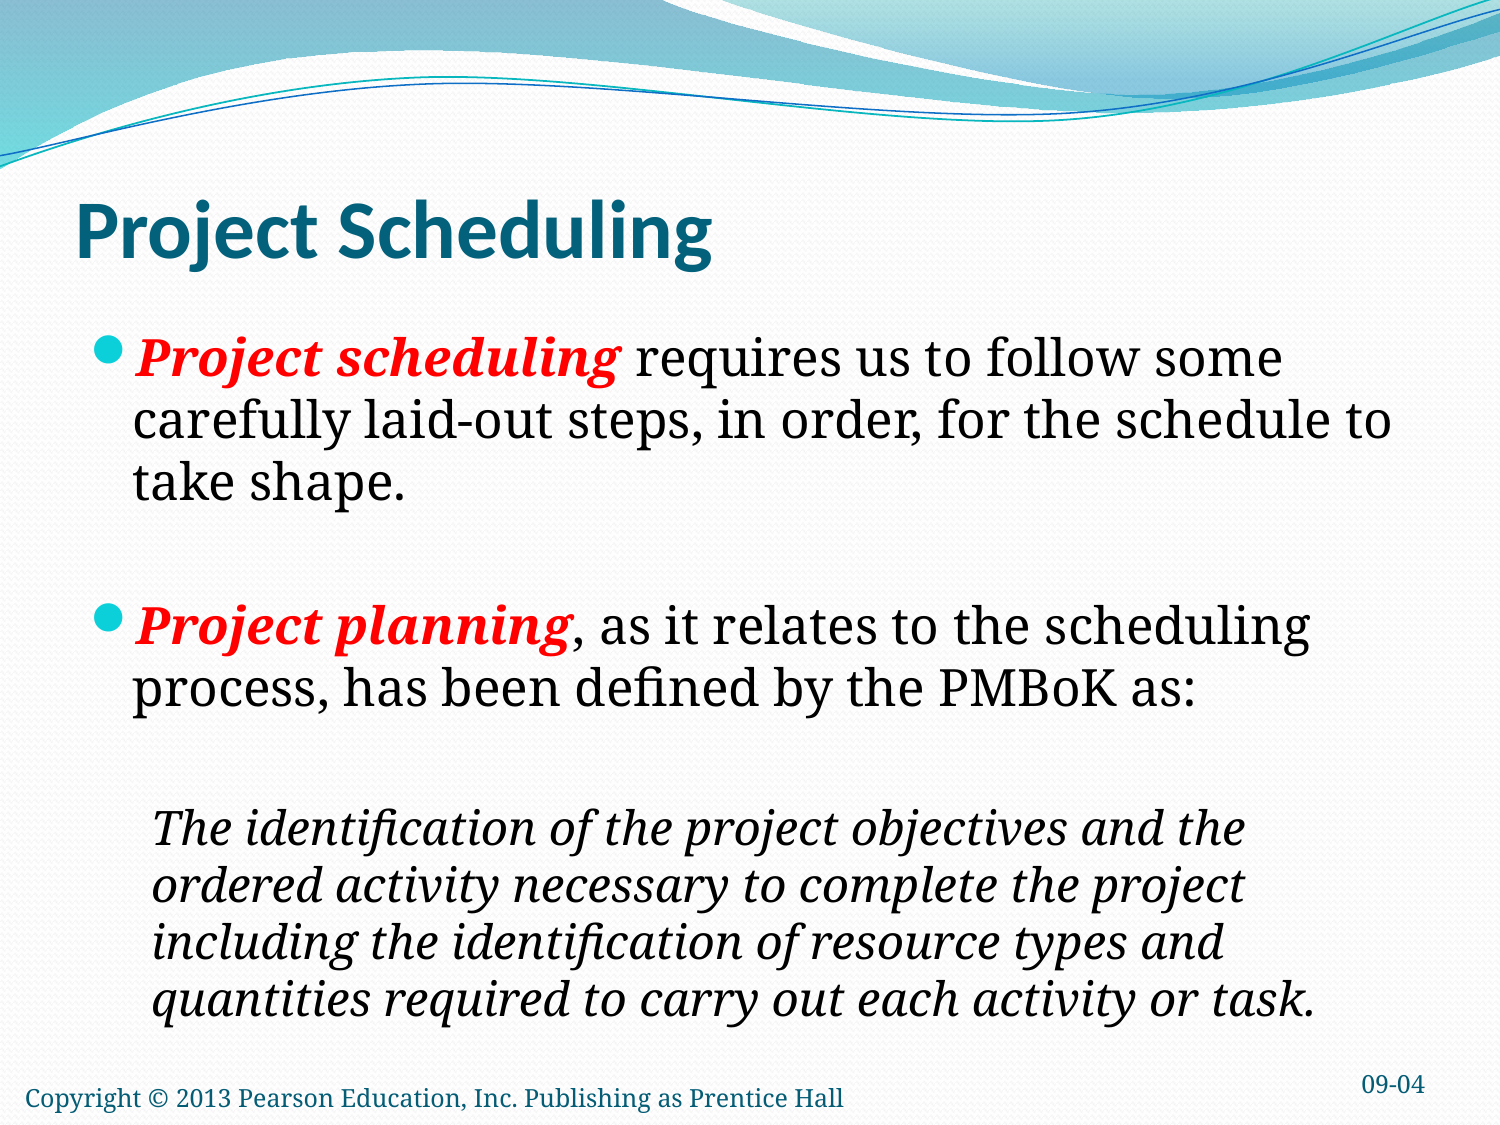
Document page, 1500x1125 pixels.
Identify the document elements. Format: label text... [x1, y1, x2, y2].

slide_number 09-04 [1299, 1042, 1425, 1103]
list Project scheduling requires us to follow some carefully laid-out steps, in order, for the schedule to take shape. Project planning, as it relates to the scheduling process, has been defined by the PMBoK as: The identification of the project objectives and the ordered activity necessary to complete the project including the identification of resource types and quantities required to carry out each activity or task. [74, 317, 1426, 1038]
title Project Scheduling [74, 87, 1426, 276]
